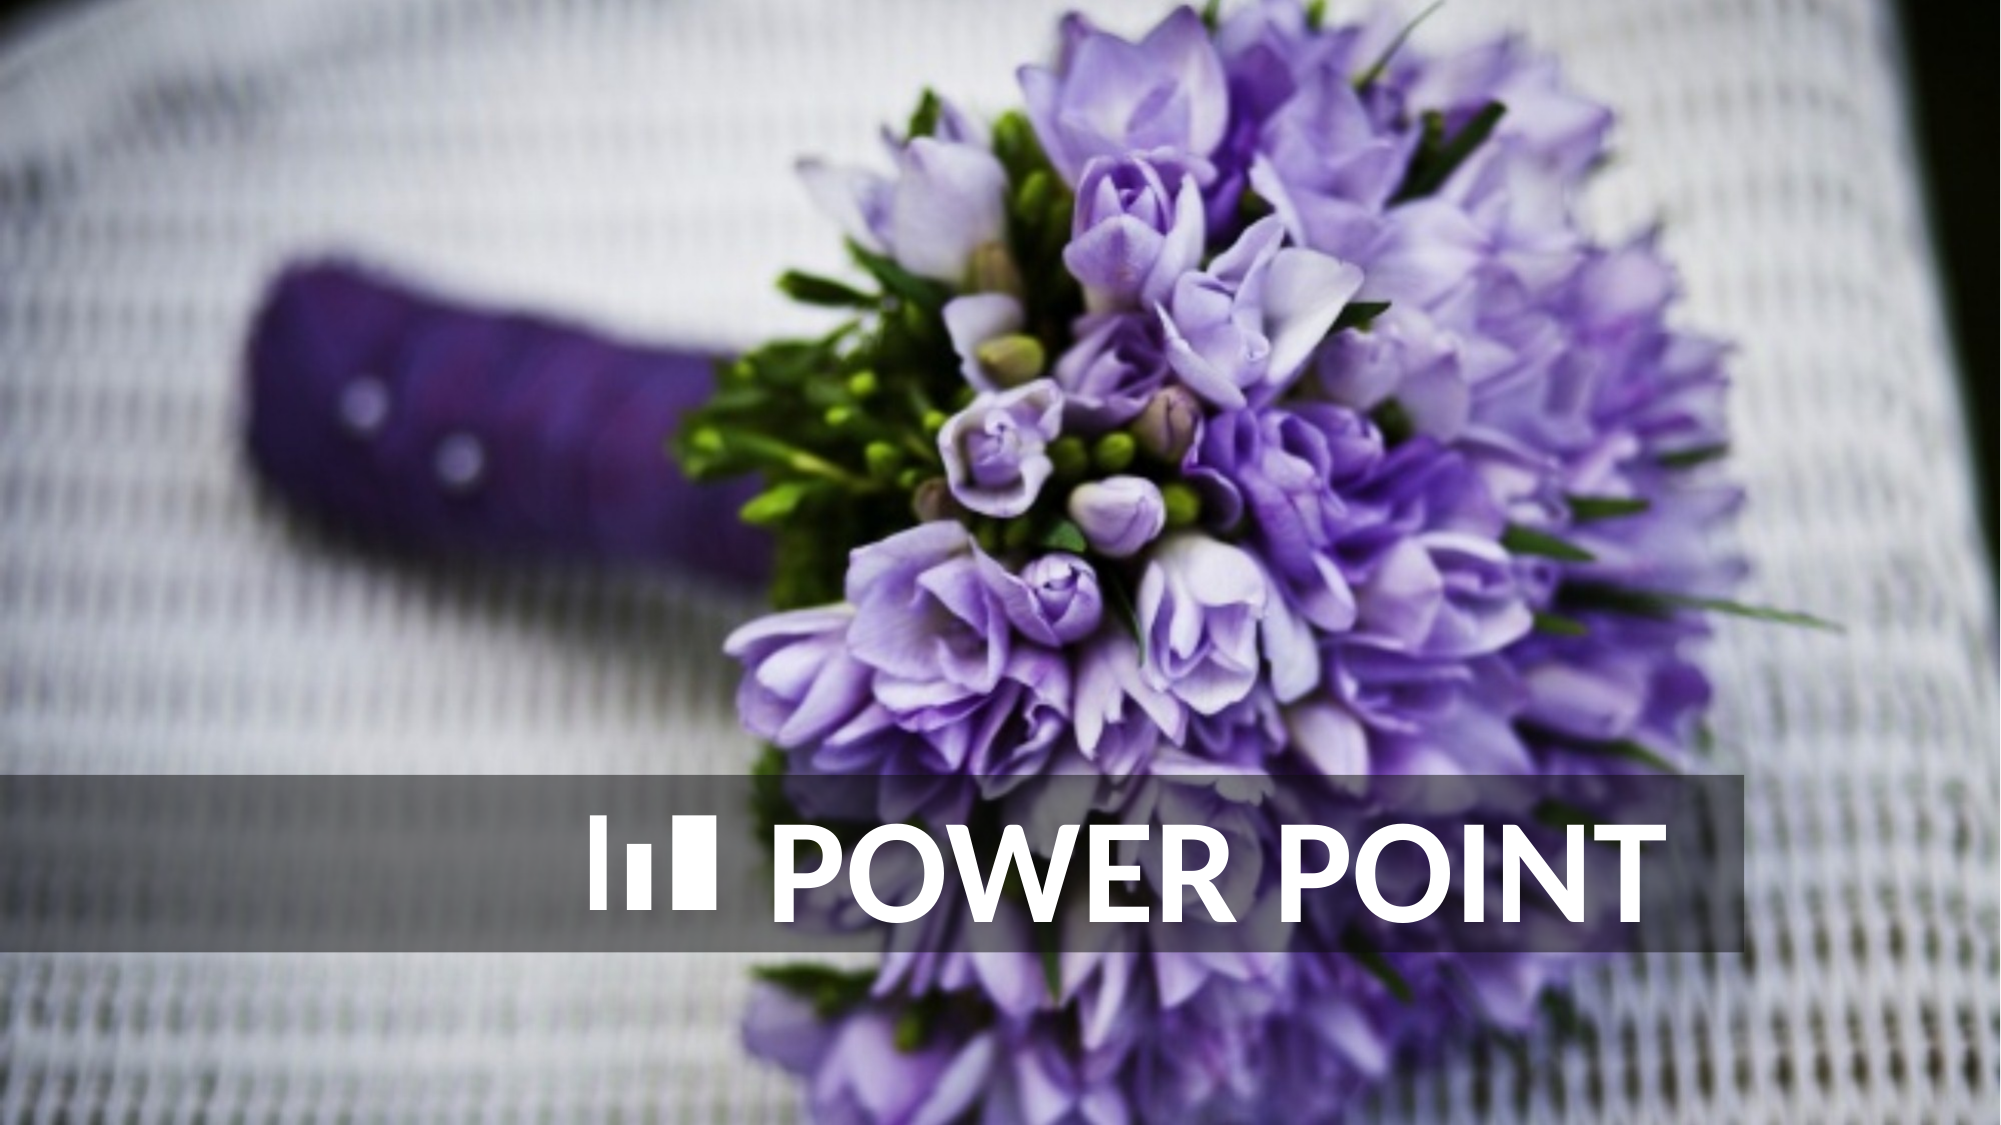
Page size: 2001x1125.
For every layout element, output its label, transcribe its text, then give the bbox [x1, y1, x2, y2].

text_box [672, 815, 717, 910]
text_box [0, 774, 751, 953]
text_box [626, 843, 652, 910]
picture [0, 0, 2001, 1125]
text_box [589, 815, 607, 910]
text_box POWER POINT [751, 765, 1827, 961]
